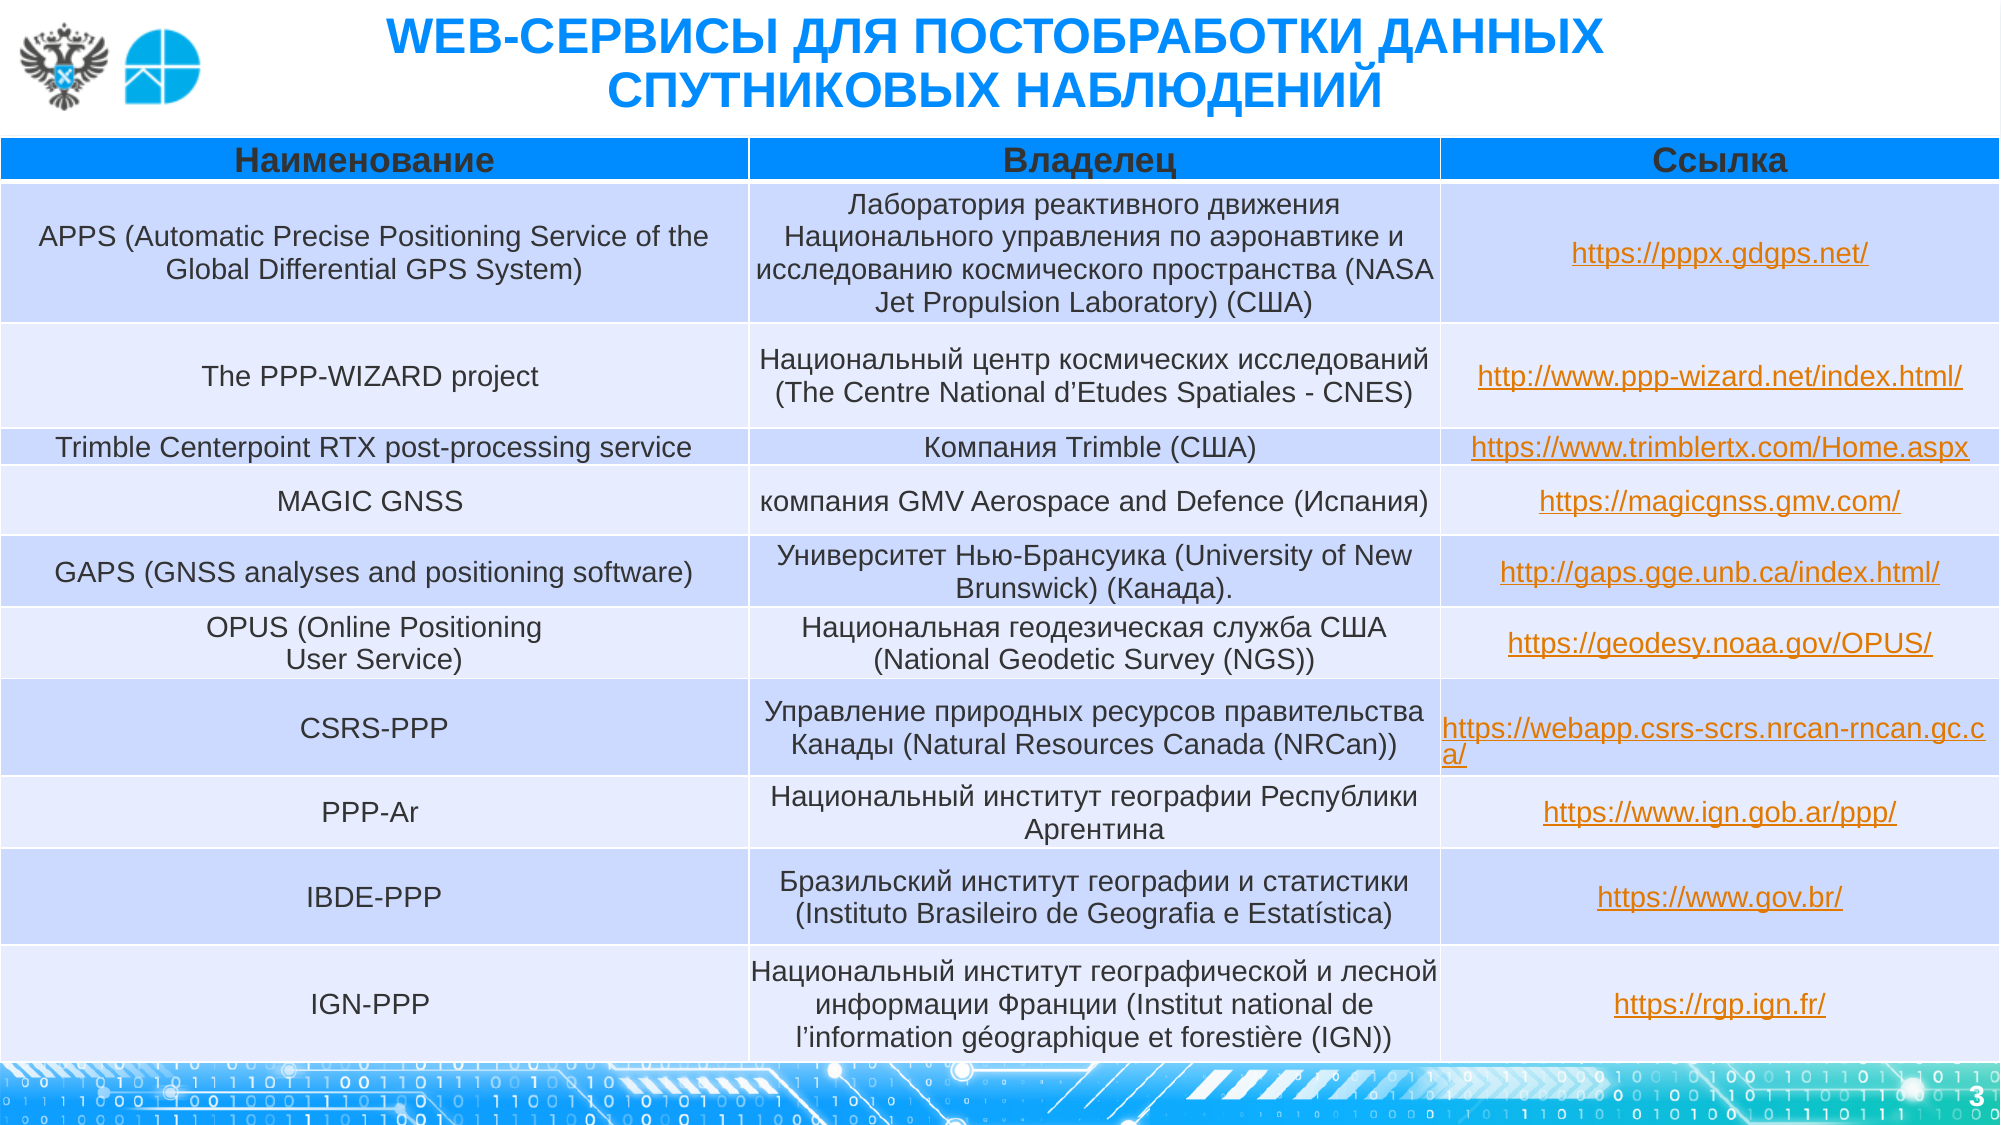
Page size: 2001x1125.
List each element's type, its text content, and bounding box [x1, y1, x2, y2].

table_cell Национальный институт географии Республики Аргентина [750, 777, 1440, 847]
table_cell http://gaps.gge.unb.ca/index.html/ [1441, 536, 1999, 606]
table_cell https://rgp.ign.fr/ [1441, 946, 1999, 1061]
table_cell Университет Нью-Брансуика (University of New Brunswick) (Канада). [750, 536, 1440, 606]
table_header Владелец [750, 138, 1440, 179]
table_cell https://www.trimblertx.com/Home.aspx [1441, 429, 1999, 464]
text_box WEB-СЕРВИСЫ ДЛЯ ПОСТОБРАБОТКИ ДАННЫХ СПУТНИКОВЫХ НАБЛЮДЕНИЙ [232, 3, 1759, 126]
table_cell https://geodesy.noaa.gov/OPUS/ [1441, 608, 1999, 678]
table_cell Национальная геодезическая служба США (National Geodetic Survey (NGS)) [750, 608, 1440, 678]
table_cell https://www.ign.gob.ar/ppp/ [1441, 777, 1999, 847]
table_cell компания GMV Aerospace and Defence (Испания) [750, 466, 1440, 534]
picture [0, 1063, 2000, 1125]
table_cell PPP-Ar [1, 777, 748, 847]
table_cell https://www.gov.br/ [1441, 849, 1999, 944]
table_cell https://magicgnss.gmv.com/ [1441, 466, 1999, 534]
table_cell Бразильский институт географии и статистики (Instituto Brasileiro de Geografia e Estatística) [750, 849, 1440, 944]
table_cell Национальный институт географической и лесной информации Франции (Institut national de l’information géographique et forestière (IGN)) [750, 946, 1440, 1061]
picture [11, 15, 213, 122]
table_cell CSRS-PPP [1, 679, 748, 775]
slide_number 3 [1550, 1065, 2000, 1125]
table_cell GAPS (GNSS analyses and positioning software) [1, 536, 748, 606]
table_cell MAGIC GNSS [1, 466, 748, 534]
table_cell https://webapp.csrs-scrs.nrcan-rncan.gc.ca/ [1441, 679, 1999, 775]
table_cell Компания Trimble (США) [750, 429, 1440, 464]
table_cell OPUS (Online Positioning User Service) [1, 608, 748, 678]
table_cell IGN-PPP [1, 946, 748, 1061]
table_cell IBDE-PPP [1, 849, 748, 944]
table_cell The PPP-WIZARD project [1, 324, 748, 427]
table_cell Лаборатория реактивного движения Национального управления по аэронавтике и исследованию космического пространства (NASA Jet Propulsion Laboratory) (США) [750, 184, 1440, 322]
table_header Ссылка [1441, 138, 1999, 179]
table_header Наименование [1, 138, 748, 179]
table_cell http://www.ppp-wizard.net/index.html/ [1441, 324, 1999, 427]
table_cell Trimble Centerpoint RTX post-processing service [1, 429, 748, 464]
table_cell https://pppx.gdgps.net/ [1441, 184, 1999, 322]
table_cell Национальный центр космических исследований (The Centre National d’Etudes Spatiales - CNES) [750, 324, 1440, 427]
table_cell Управление природных ресурсов правительства Канады (Natural Resources Canada (NRCan)) [750, 679, 1440, 775]
table_cell APPS (Automatic Precise Positioning Service of the Global Differential GPS System) [1, 184, 748, 322]
